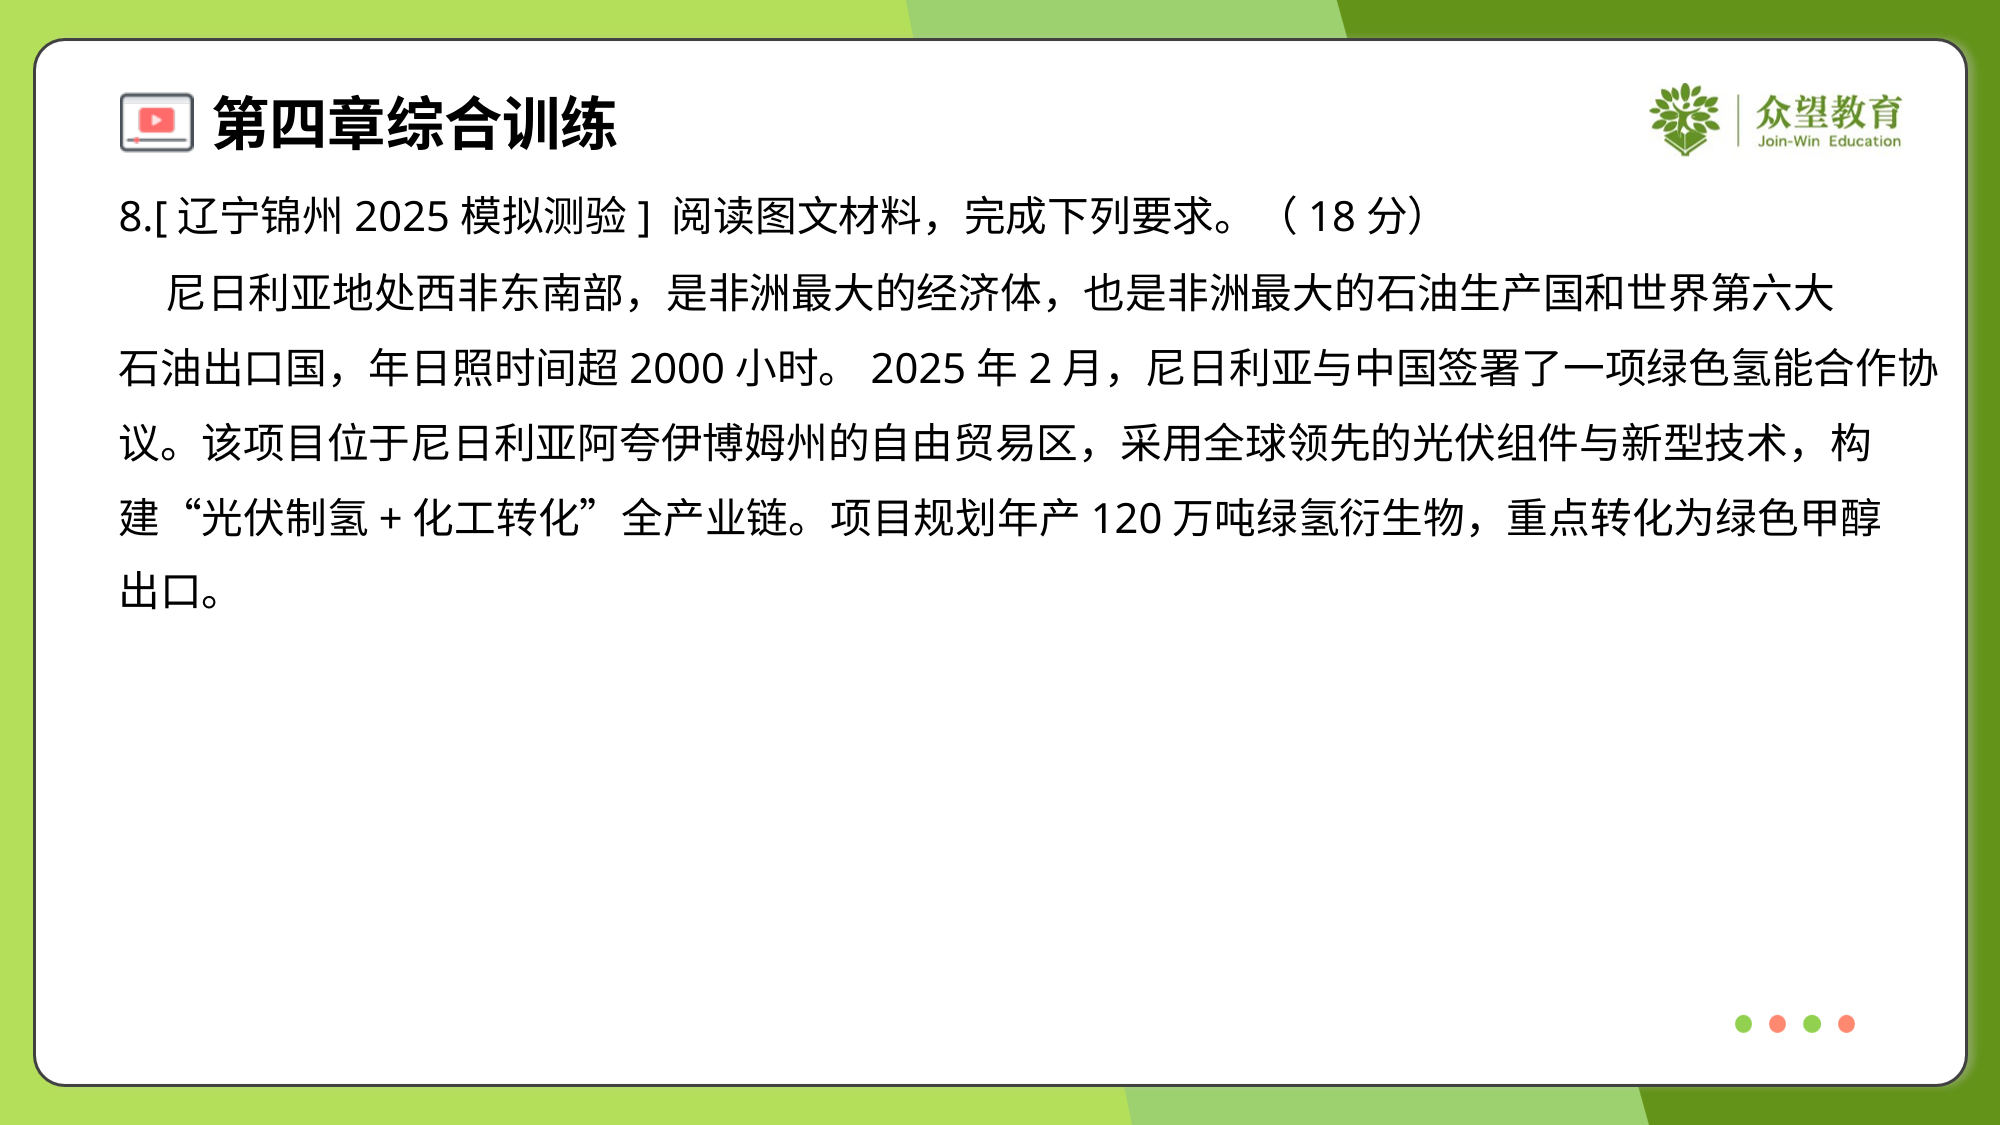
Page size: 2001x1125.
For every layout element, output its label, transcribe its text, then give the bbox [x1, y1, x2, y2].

picture [0, 0, 2000, 1125]
text_box 8.[辽宁锦州2025模拟测验] 阅读图文材料，完成下列要求。（18分） 尼日利亚地处西非东南部，是非洲最大的经济体，也是非洲最大的石油生产国和世界第六大 石油出口国，年日照时间超2000小时。2025年2月，尼日利亚与中国签署了一项绿色氢能合作协 议。该项目位于尼日利亚阿夸伊博姆州的自由贸易区，采用全球领先的光伏组件与新型技术，构 建“光伏制氢+化工转化”全产业链。项目规划年产120万吨绿氢衍生物，重点转化为绿色甲醇 出口。#1.1 [118, 164, 1883, 607]
